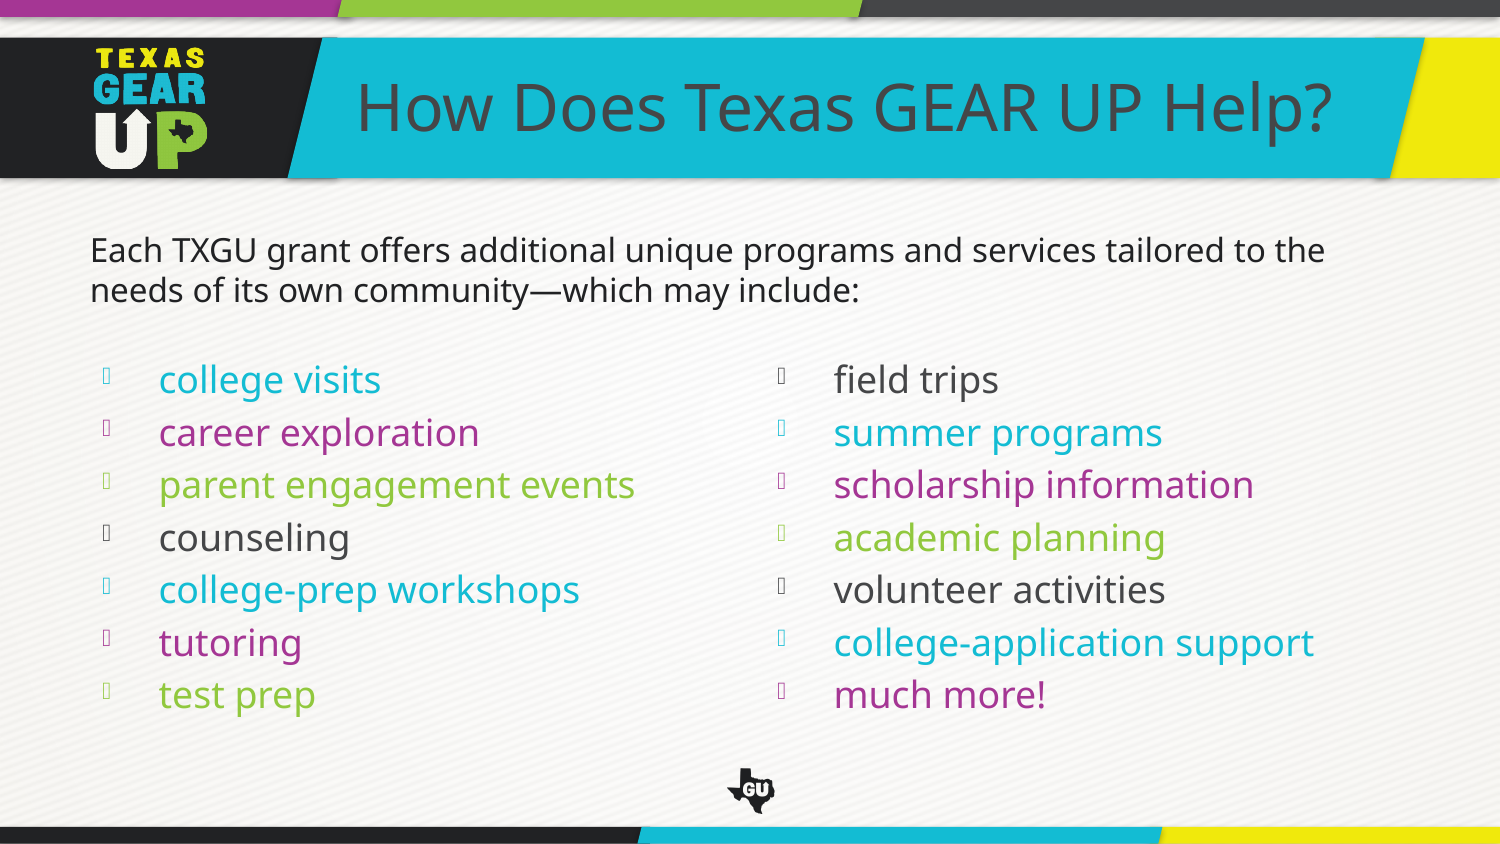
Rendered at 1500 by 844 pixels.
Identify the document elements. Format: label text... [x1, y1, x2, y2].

list Each TXGU grant offers additional unique programs and services tailored to the needs of its own community—which may include: [75, 221, 1425, 297]
text_box How Does Texas GEAR UP Help? [325, 34, 1364, 175]
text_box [87, 309, 1413, 763]
